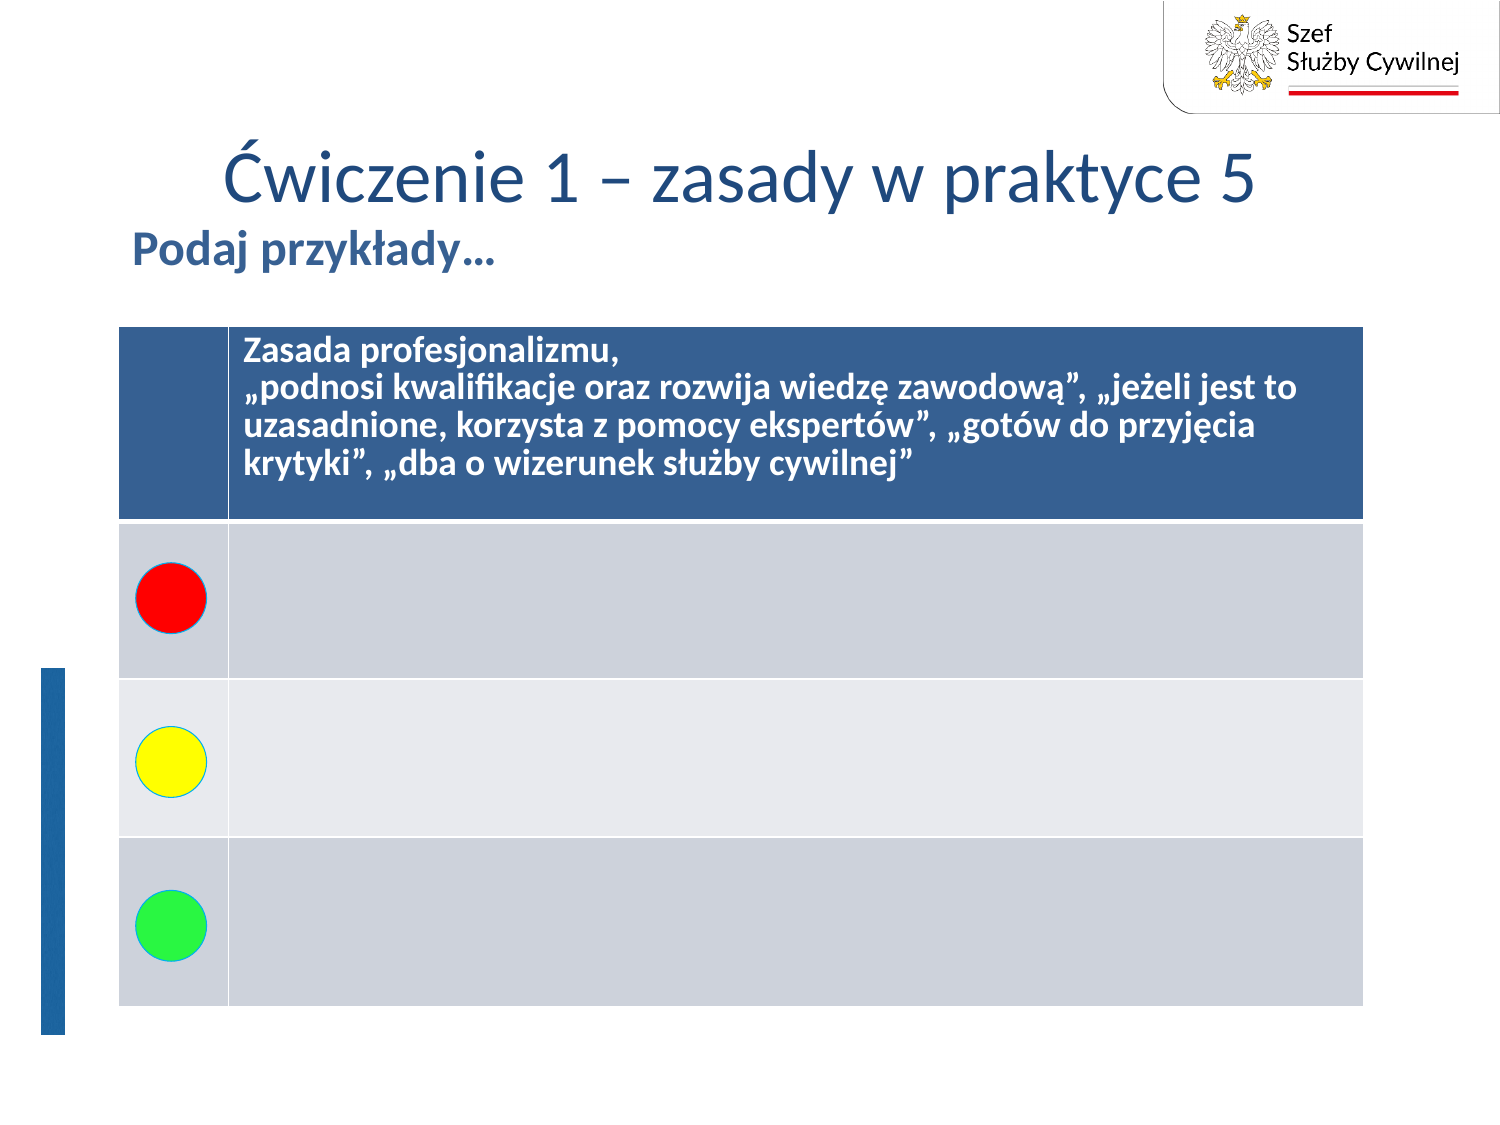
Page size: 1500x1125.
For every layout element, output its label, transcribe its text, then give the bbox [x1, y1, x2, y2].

text_box [133, 888, 209, 964]
table_cell [119, 524, 228, 678]
table_cell [229, 838, 1363, 1006]
text_box [133, 560, 209, 636]
table_cell [229, 524, 1363, 678]
table_cell [119, 680, 228, 836]
picture [41, 668, 65, 1035]
text_box [133, 724, 209, 800]
table_header Zasada profesjonalizmu, „podnosi kwalifikacje oraz rozwija wiedzę zawodową”, „jeżeli jest to uzasadnione, korzysta z pomocy ekspertów”, „gotów do przyjęcia krytyki”, „dba o wizerunek służby cywilnej” [229, 327, 1363, 519]
text_box Podaj przykłady… [117, 208, 1382, 283]
picture [1163, 0, 1500, 114]
table_cell [229, 680, 1363, 836]
title Ćwiczenie 1 – zasady w praktyce 5 [91, 119, 1391, 245]
table_cell [119, 838, 228, 1006]
table_header [119, 327, 228, 519]
